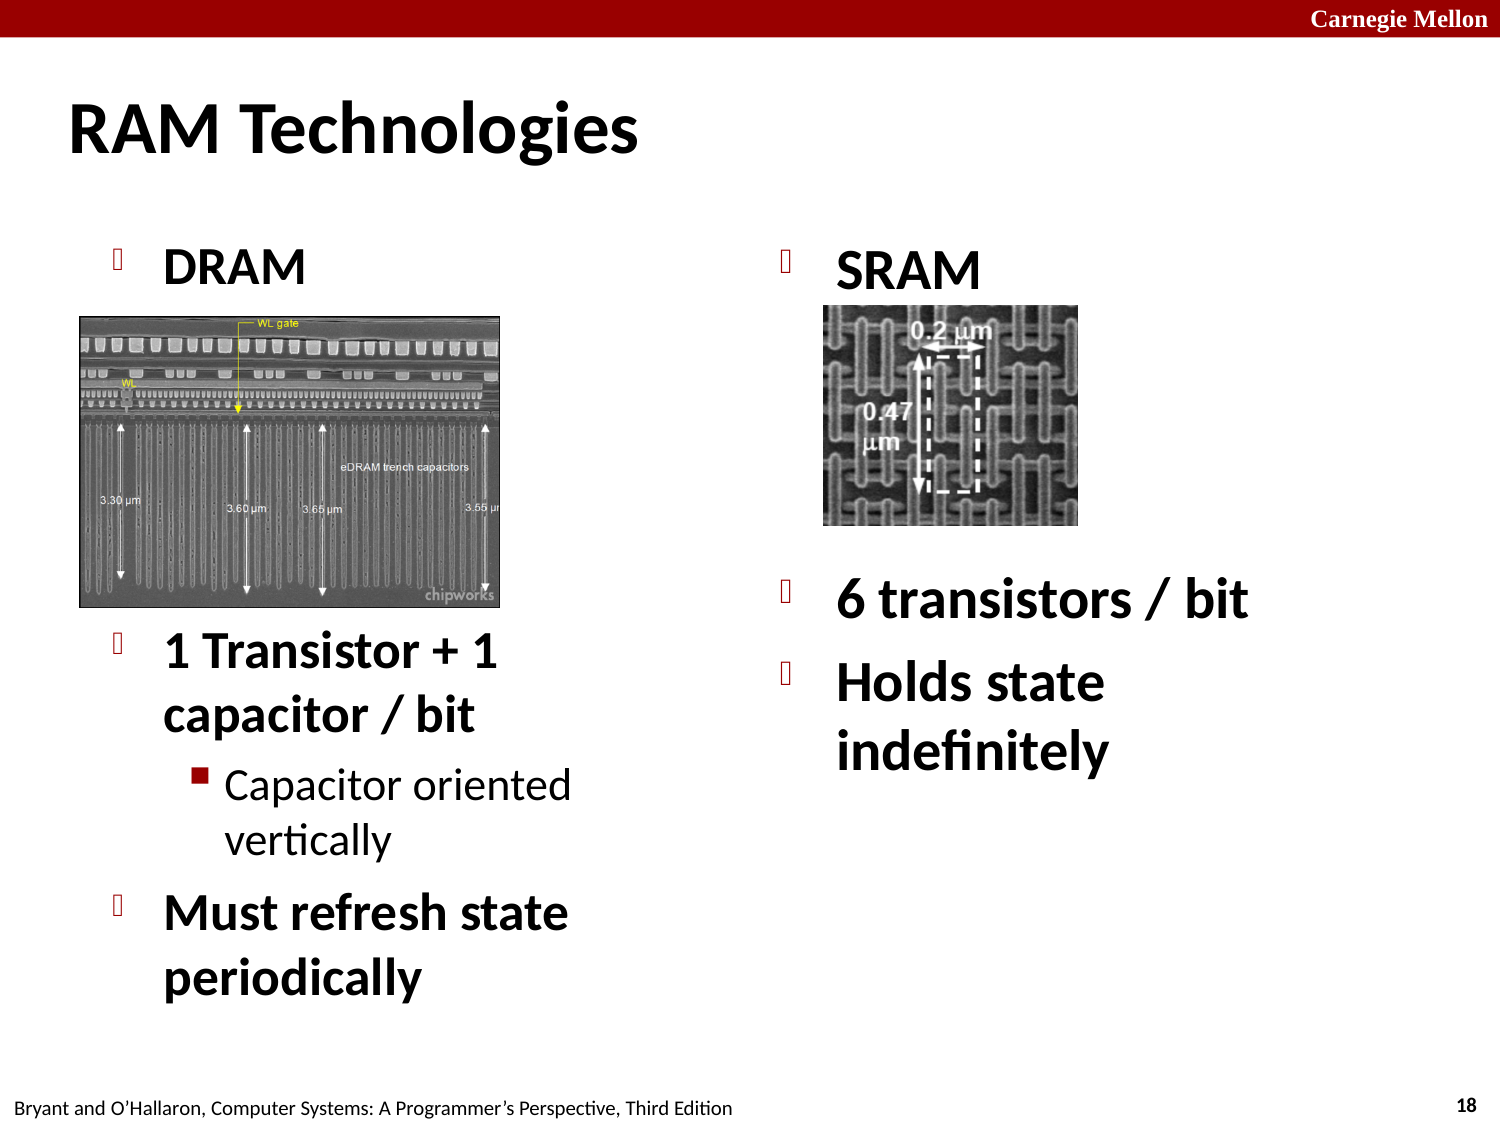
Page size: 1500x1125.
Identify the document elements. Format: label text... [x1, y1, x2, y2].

title RAM Technologies [60, 60, 1308, 187]
slide_number 18 [1448, 1084, 1488, 1123]
picture [79, 315, 501, 608]
list DRAM 1 Transistor + 1 capacitor / bit Capacitor oriented vertically Must refresh state periodically [104, 222, 741, 1040]
text_box SRAM 6 transistors / bit Holds state indefinitely [772, 223, 1393, 1040]
picture [822, 304, 1078, 526]
